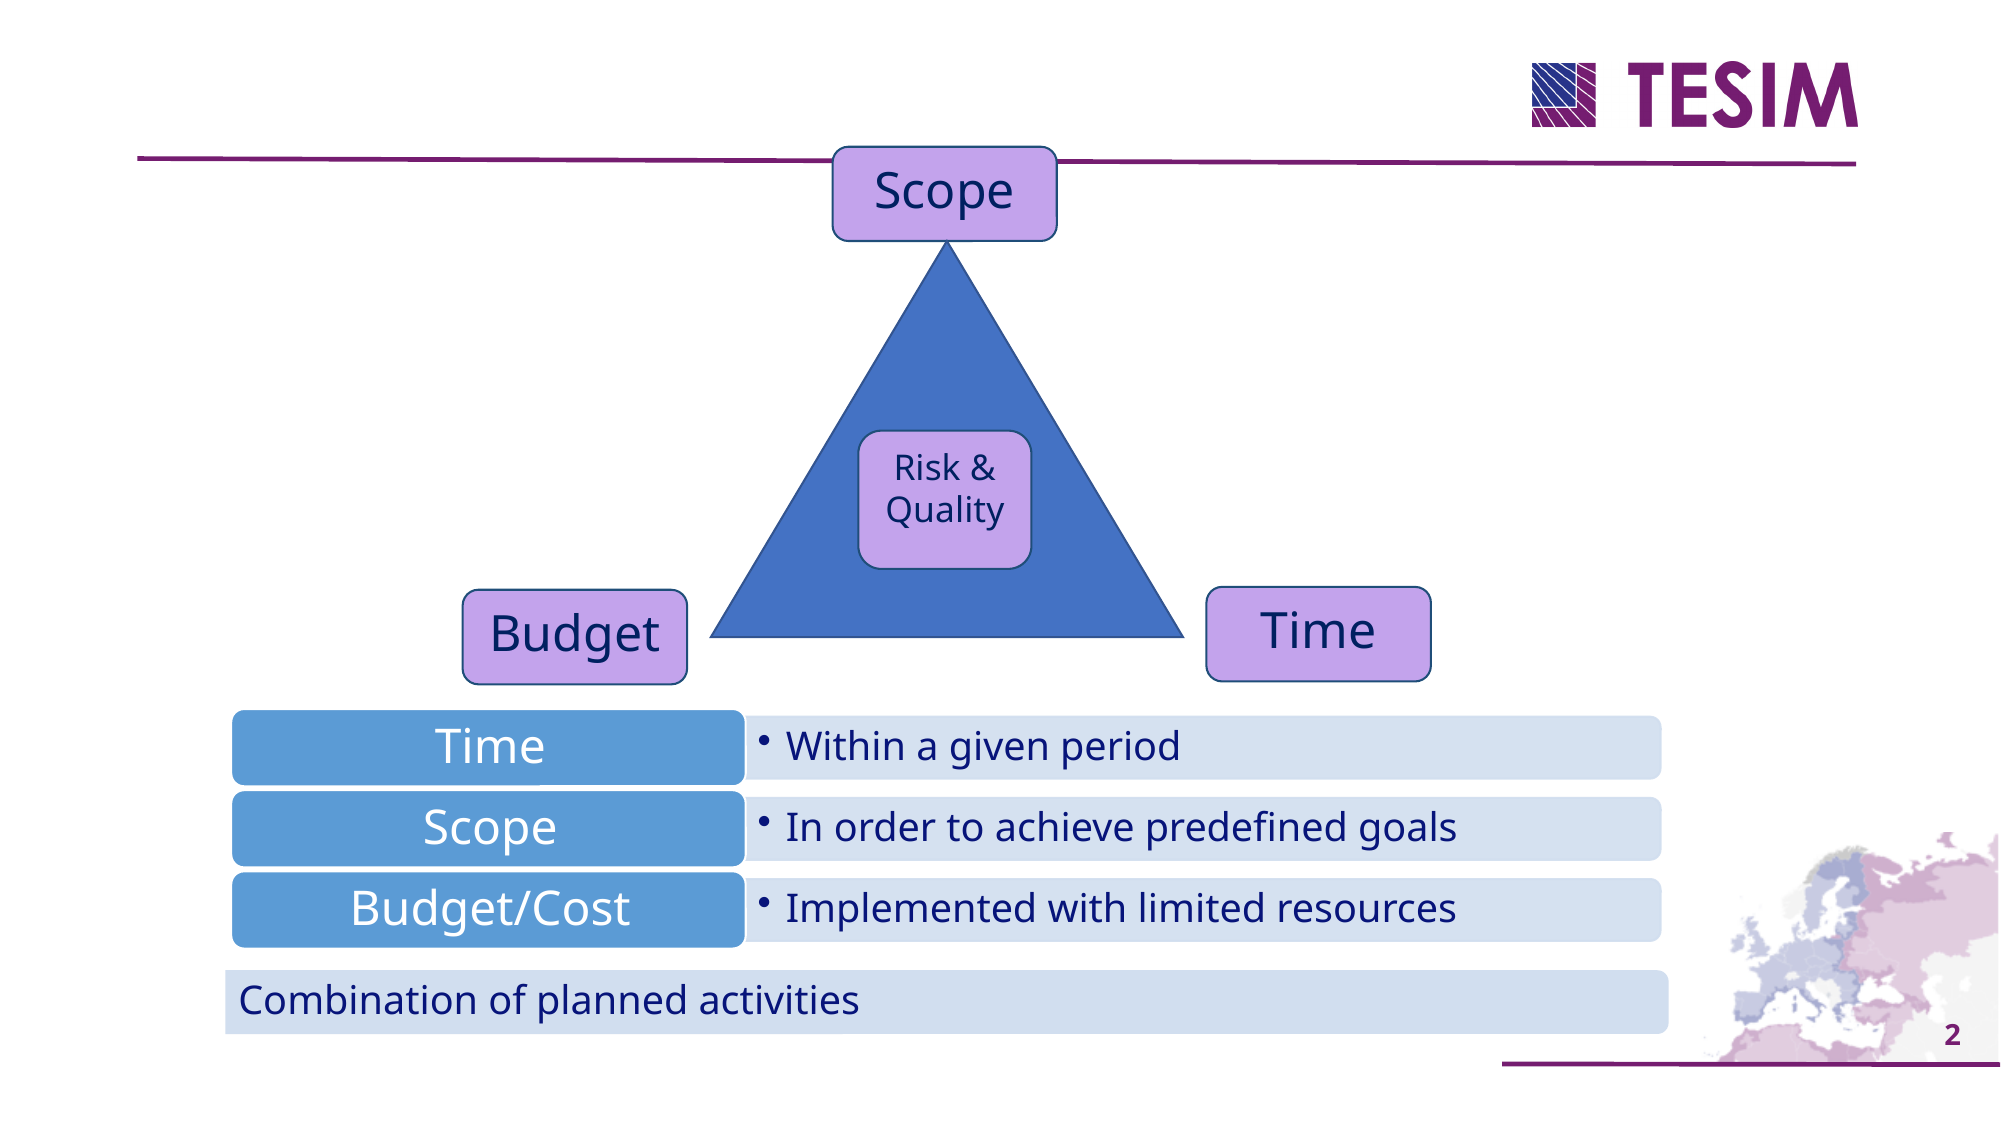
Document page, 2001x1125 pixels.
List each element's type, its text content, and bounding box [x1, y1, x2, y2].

picture [1643, 832, 2000, 1062]
text_box Risk & Quality [857, 429, 1033, 570]
text_box Scope [831, 145, 1058, 243]
text_box [1341, 779, 1771, 1003]
text_box Time [1205, 585, 1432, 683]
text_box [231, 708, 1661, 949]
picture [1532, 61, 1858, 128]
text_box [226, 971, 1668, 1033]
text_box Budget [461, 588, 689, 686]
text_box [709, 239, 1185, 639]
